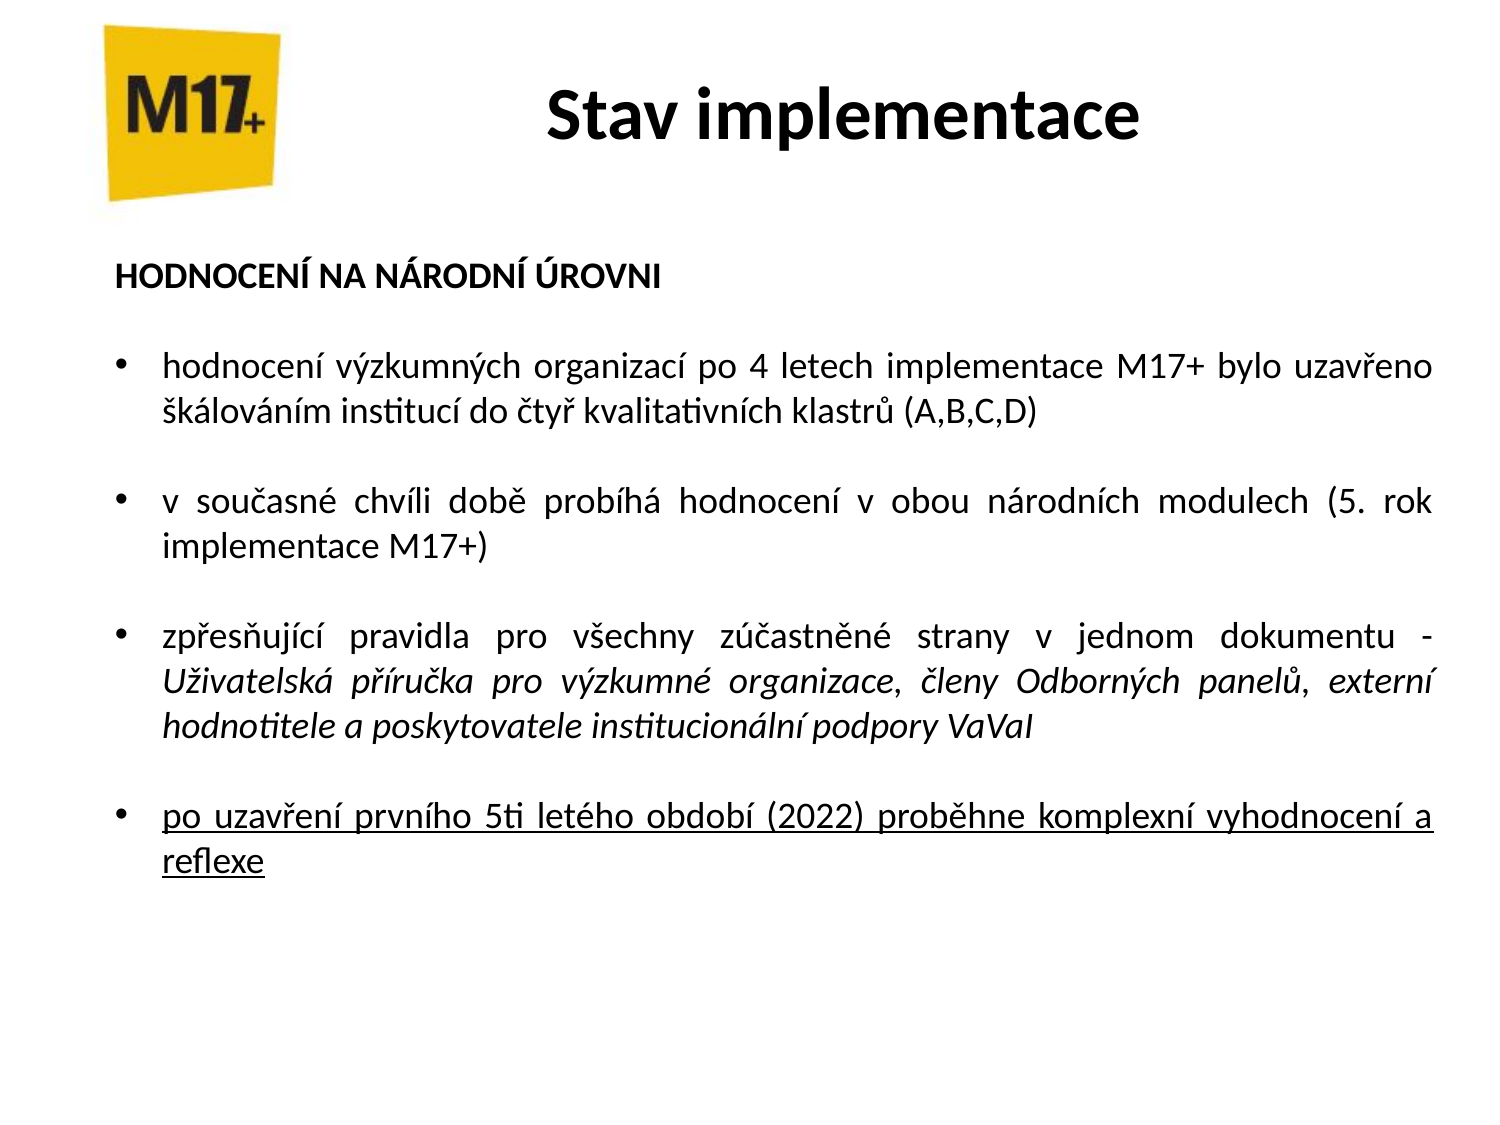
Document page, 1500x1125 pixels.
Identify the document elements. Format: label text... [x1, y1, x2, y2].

text_box HODNOCENÍ NA NÁRODNÍ ÚROVNI hodnocení výzkumných organizací po 4 letech implementace M17+ bylo uzavřeno škálováním institucí do čtyř kvalitativních klastrů (A,B,C,D) v současné chvíli době probíhá hodnocení v obou národních modulech (5. rok implementace M17+) zpřesňující pravidla pro všechny zúčastněné strany v jednom dokumentu -Uživatelská příručka pro výzkumné organizace, členy Odborných panelů, externí hodnotitele a poskytovatele institucionální podpory VaVaI po uzavření prvního 5ti letého období (2022) proběhne komplexní vyhodnocení a reflexe [100, 243, 1449, 979]
title Stav implementace [318, 42, 1400, 177]
picture [64, 0, 312, 226]
